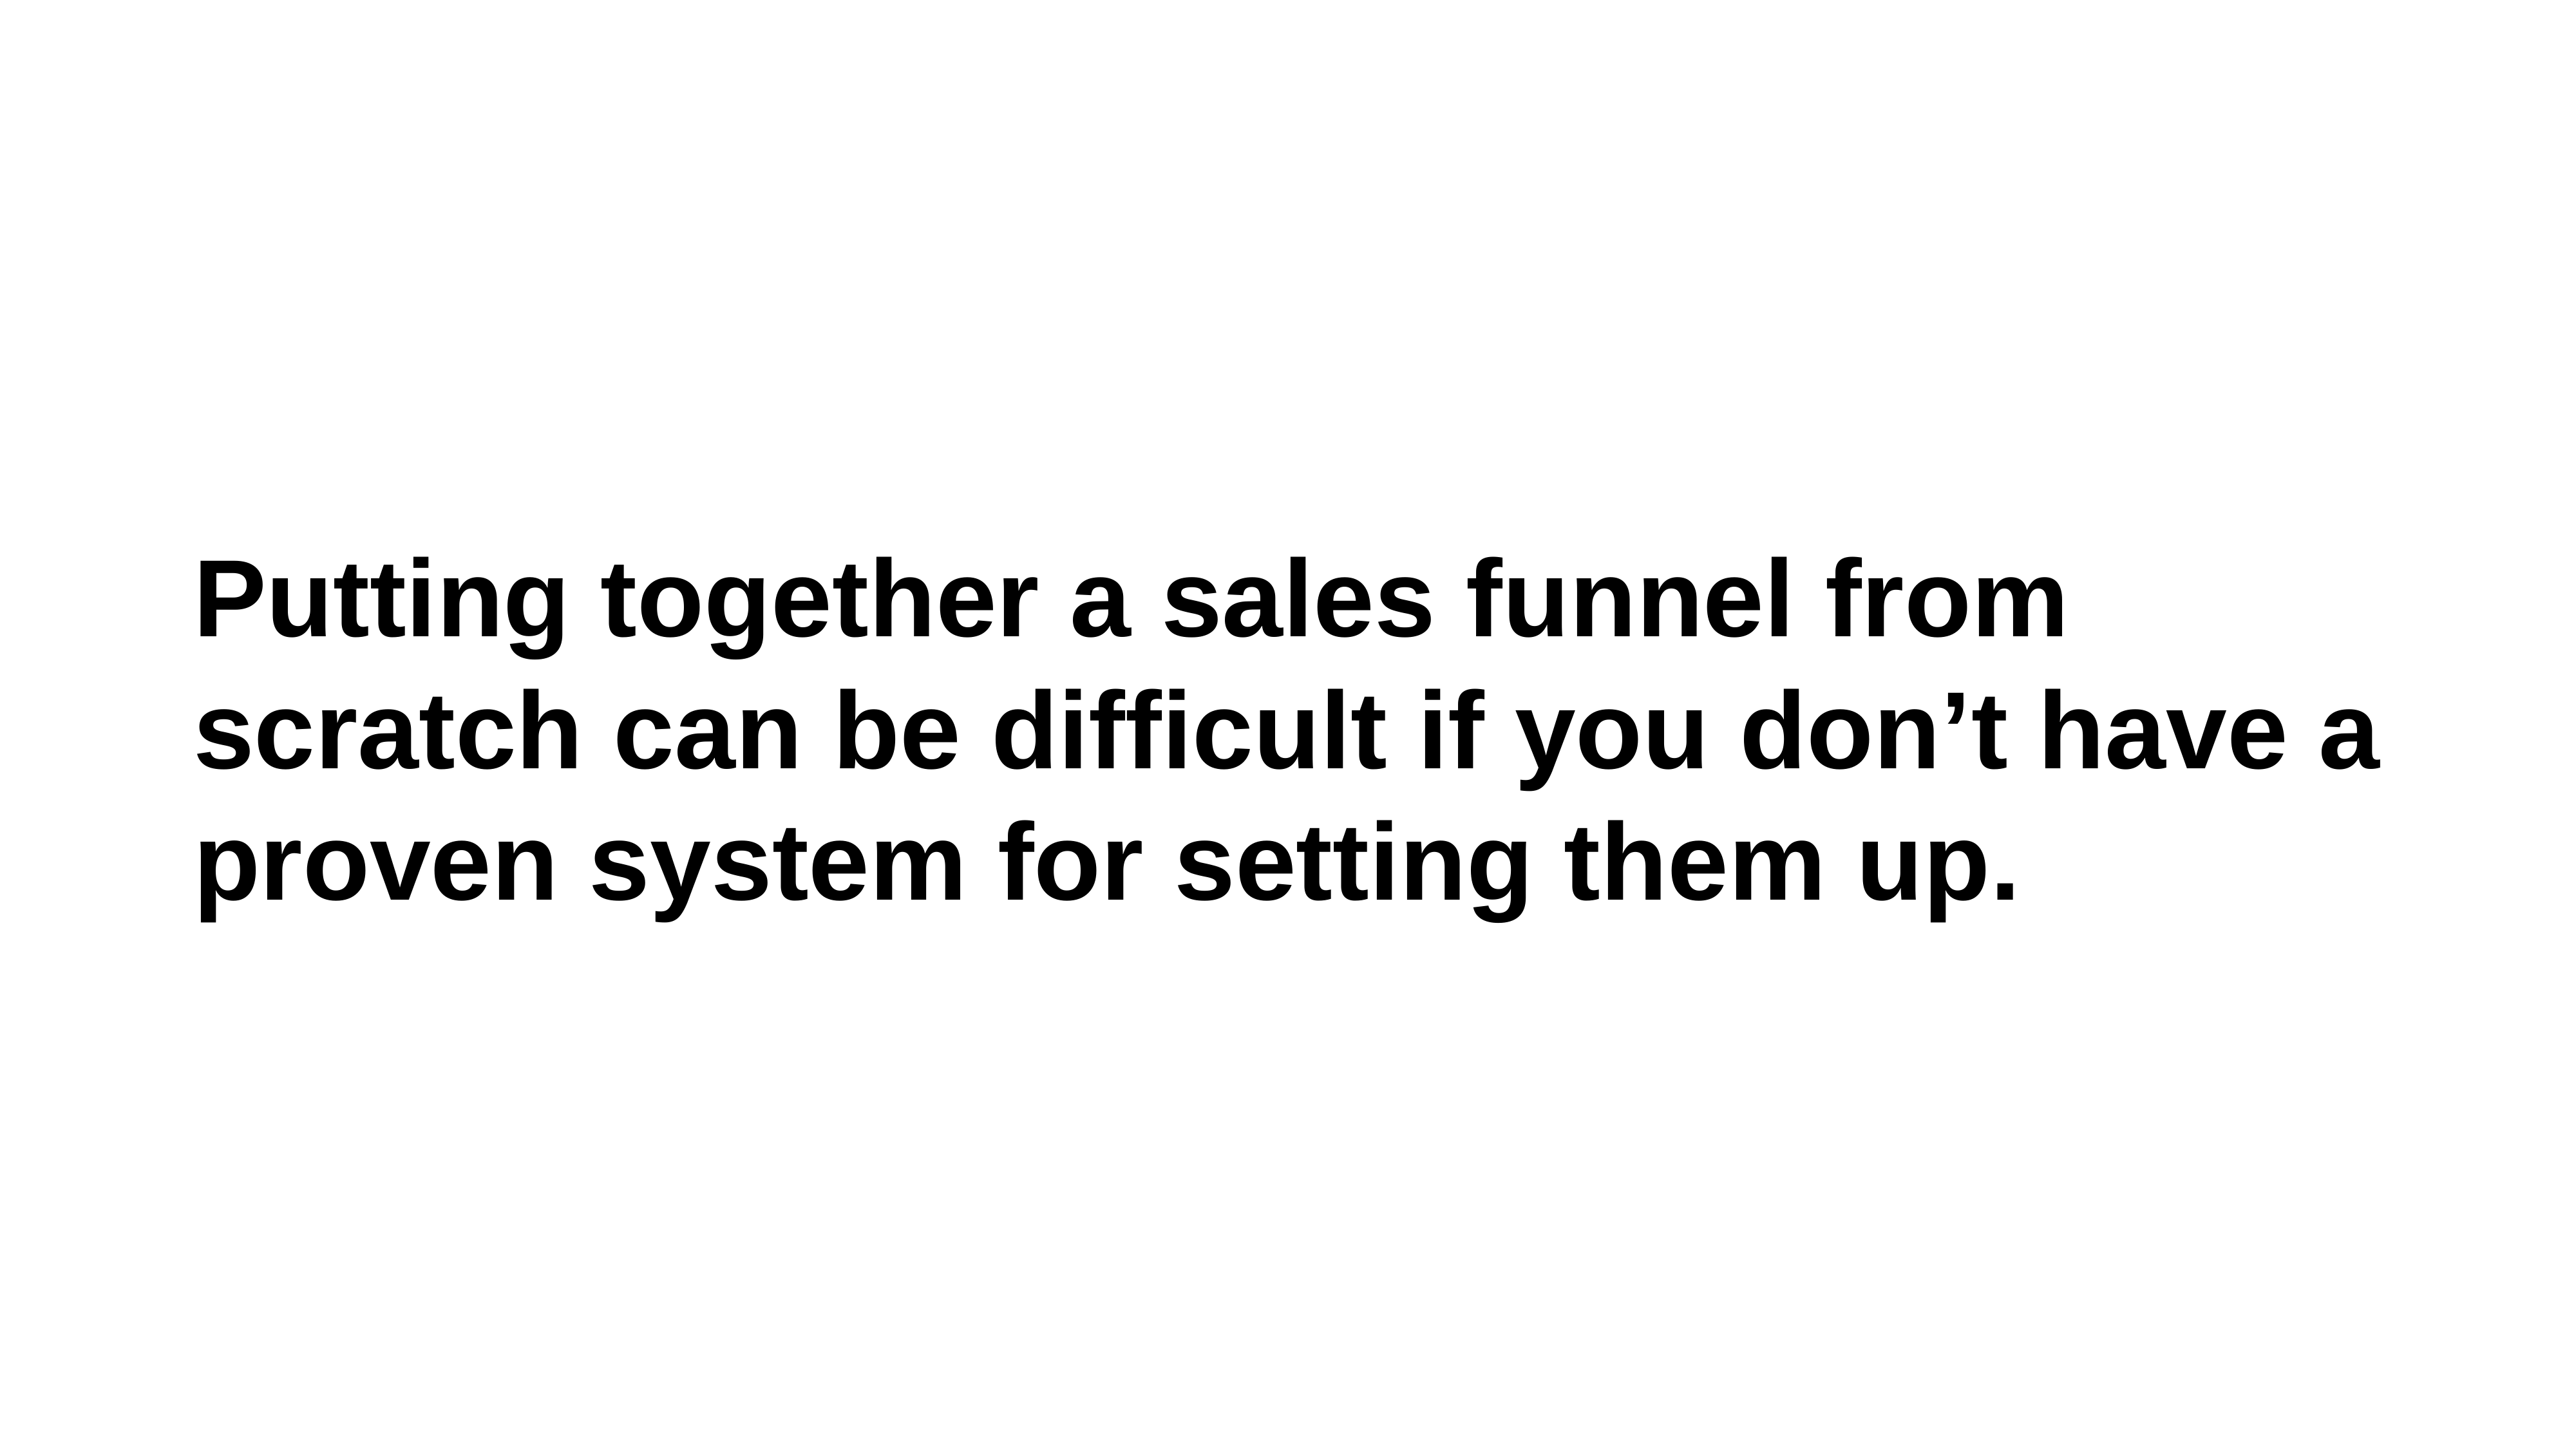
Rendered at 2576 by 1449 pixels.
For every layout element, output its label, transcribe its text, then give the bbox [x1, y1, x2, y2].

title Putting together a sales funnel from scratch can be difficult if you don’t have a proven system for setting them up. [187, 478, 2389, 971]
